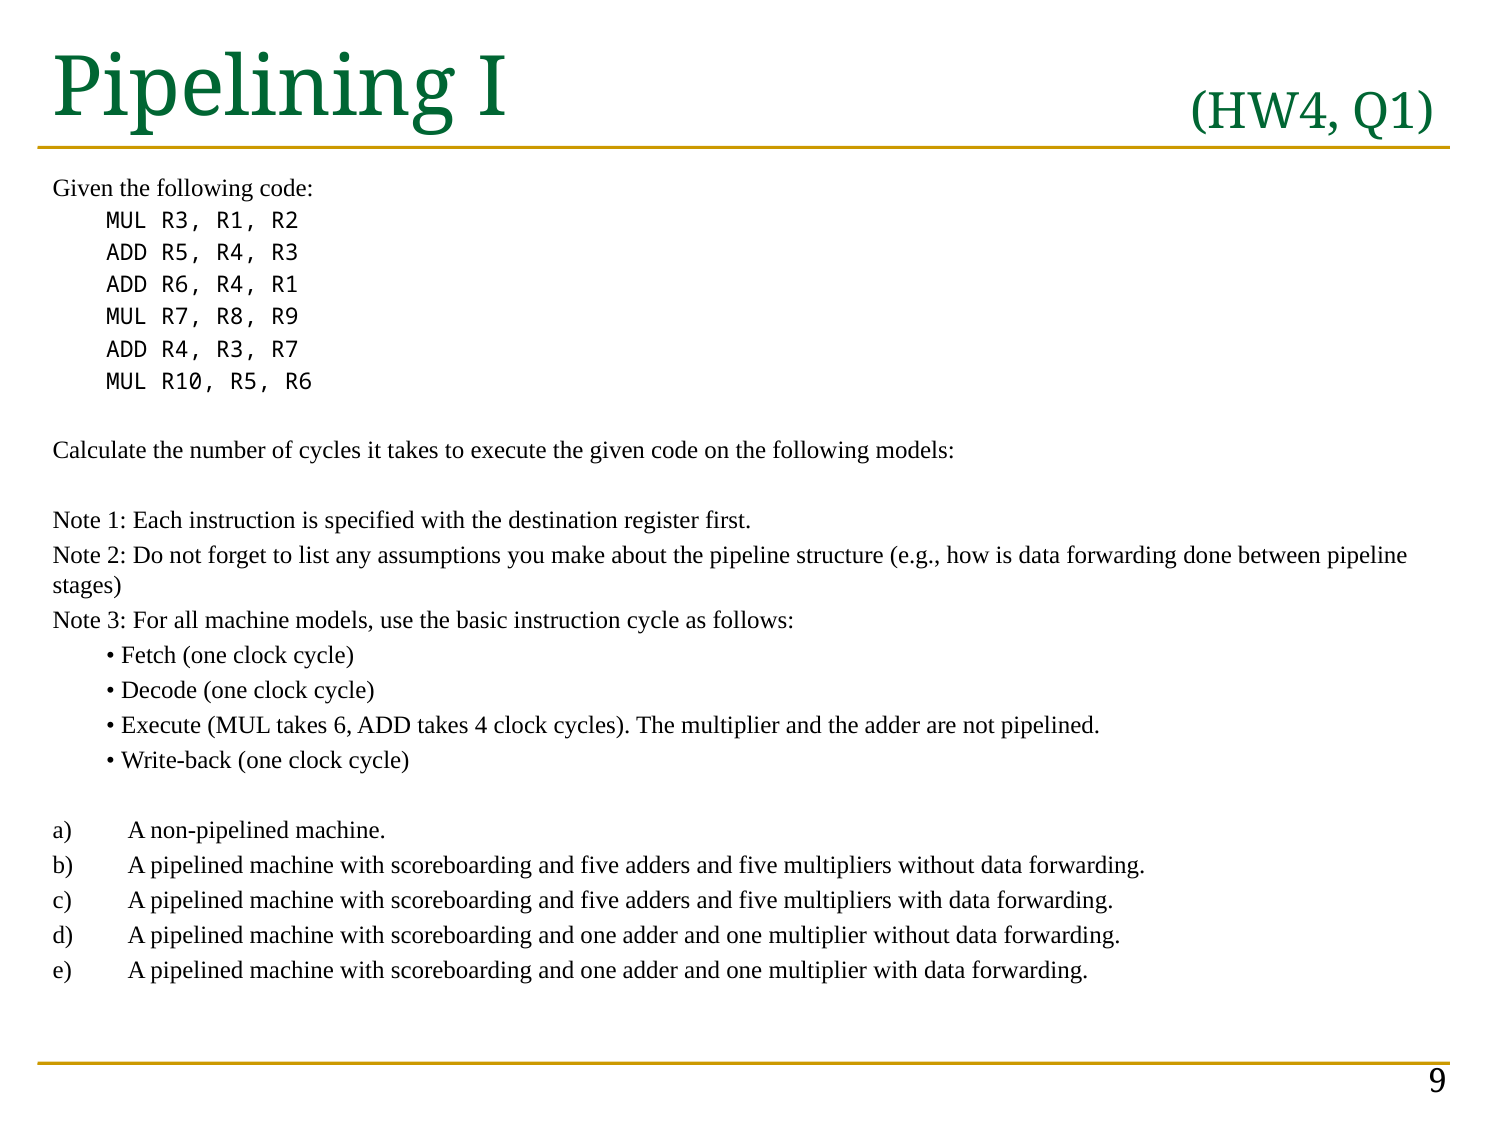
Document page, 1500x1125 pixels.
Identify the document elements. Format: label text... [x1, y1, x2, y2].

list Given the following code: MUL R3, R1, R2 ADD R5, R4, R3 ADD R6, R4, R1 MUL R7, R8, R9 ADD R4, R3, R7 MUL R10, R5, R6 Calculate the number of cycles it takes to execute the given code on the following models: Note 1: Each instruction is specified with the destination register first. Note 2: Do not forget to list any assumptions you make about the pipeline structure (e.g., how is data forwarding done between pipeline stages) Note 3: For all machine models, use the basic instruction cycle as follows: • Fetch (one clock cycle) • Decode (one clock cycle) • Execute (MUL takes 6, ADD takes 4 clock cycles). The multiplier and the adder are not pipelined. • Write-back (one clock cycle) A non-pipelined machine. A pipelined machine with scoreboarding and five adders and five multipliers without data forwarding. A pipelined machine with scoreboarding and five adders and five multipliers with data forwarding. A pipelined machine with scoreboarding and one adder and one multiplier without data forwarding. A pipelined machine with scoreboarding and one adder and one multiplier with data forwarding. [37, 163, 1450, 1016]
text_box (HW4, Q1) [1149, 71, 1450, 147]
title Pipelining I [37, 24, 1450, 163]
slide_number 9 [1111, 1036, 1462, 1112]
